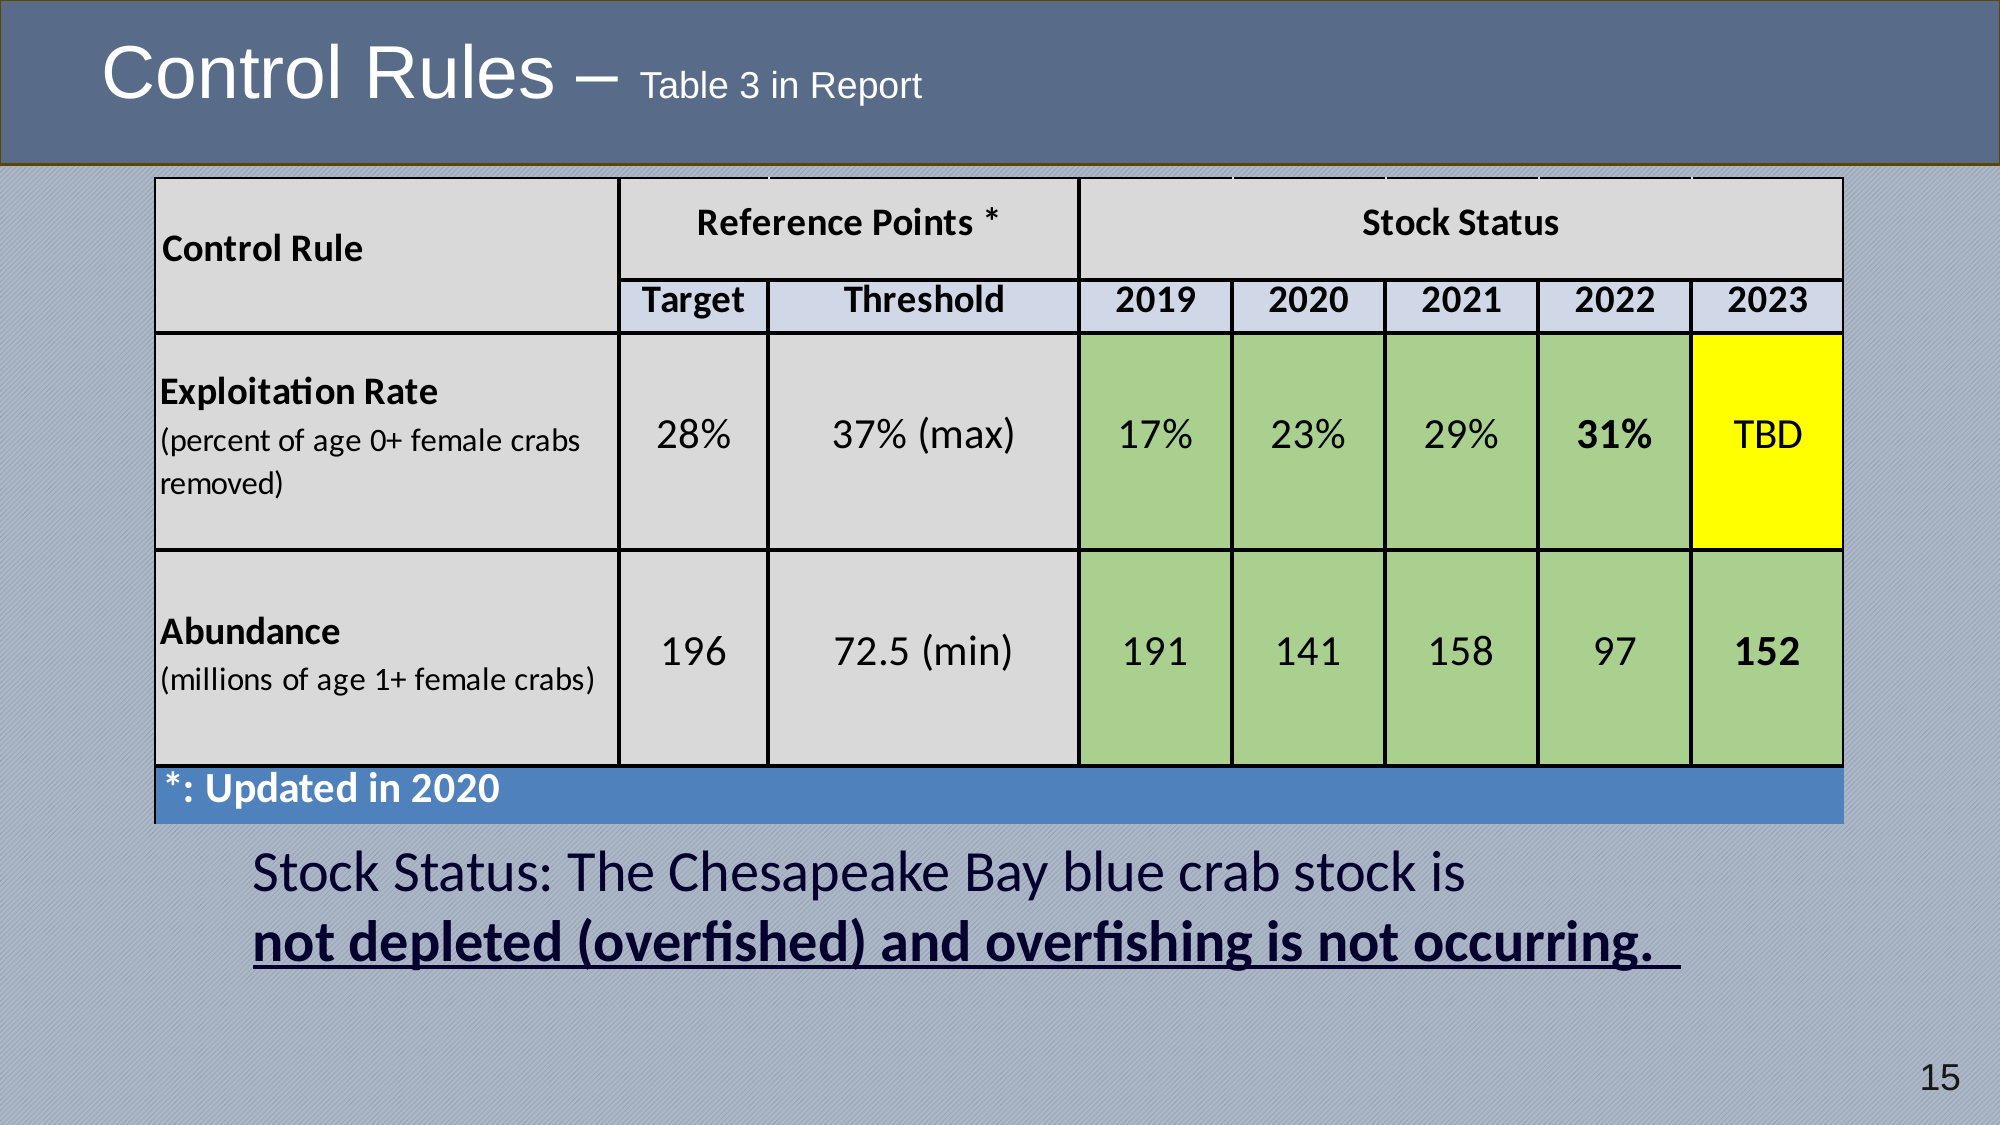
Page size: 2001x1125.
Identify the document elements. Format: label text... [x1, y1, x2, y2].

text_box Stock Status: The Chesapeake Bay blue crab stock is not depleted (overfished) and overfishing is not occurring. [237, 826, 1736, 981]
text_box [0, 0, 2000, 166]
slide_number 15 [1526, 1045, 1977, 1106]
picture [153, 177, 1847, 826]
text_box Control Rules – Table 3 in Report [86, 12, 1475, 125]
